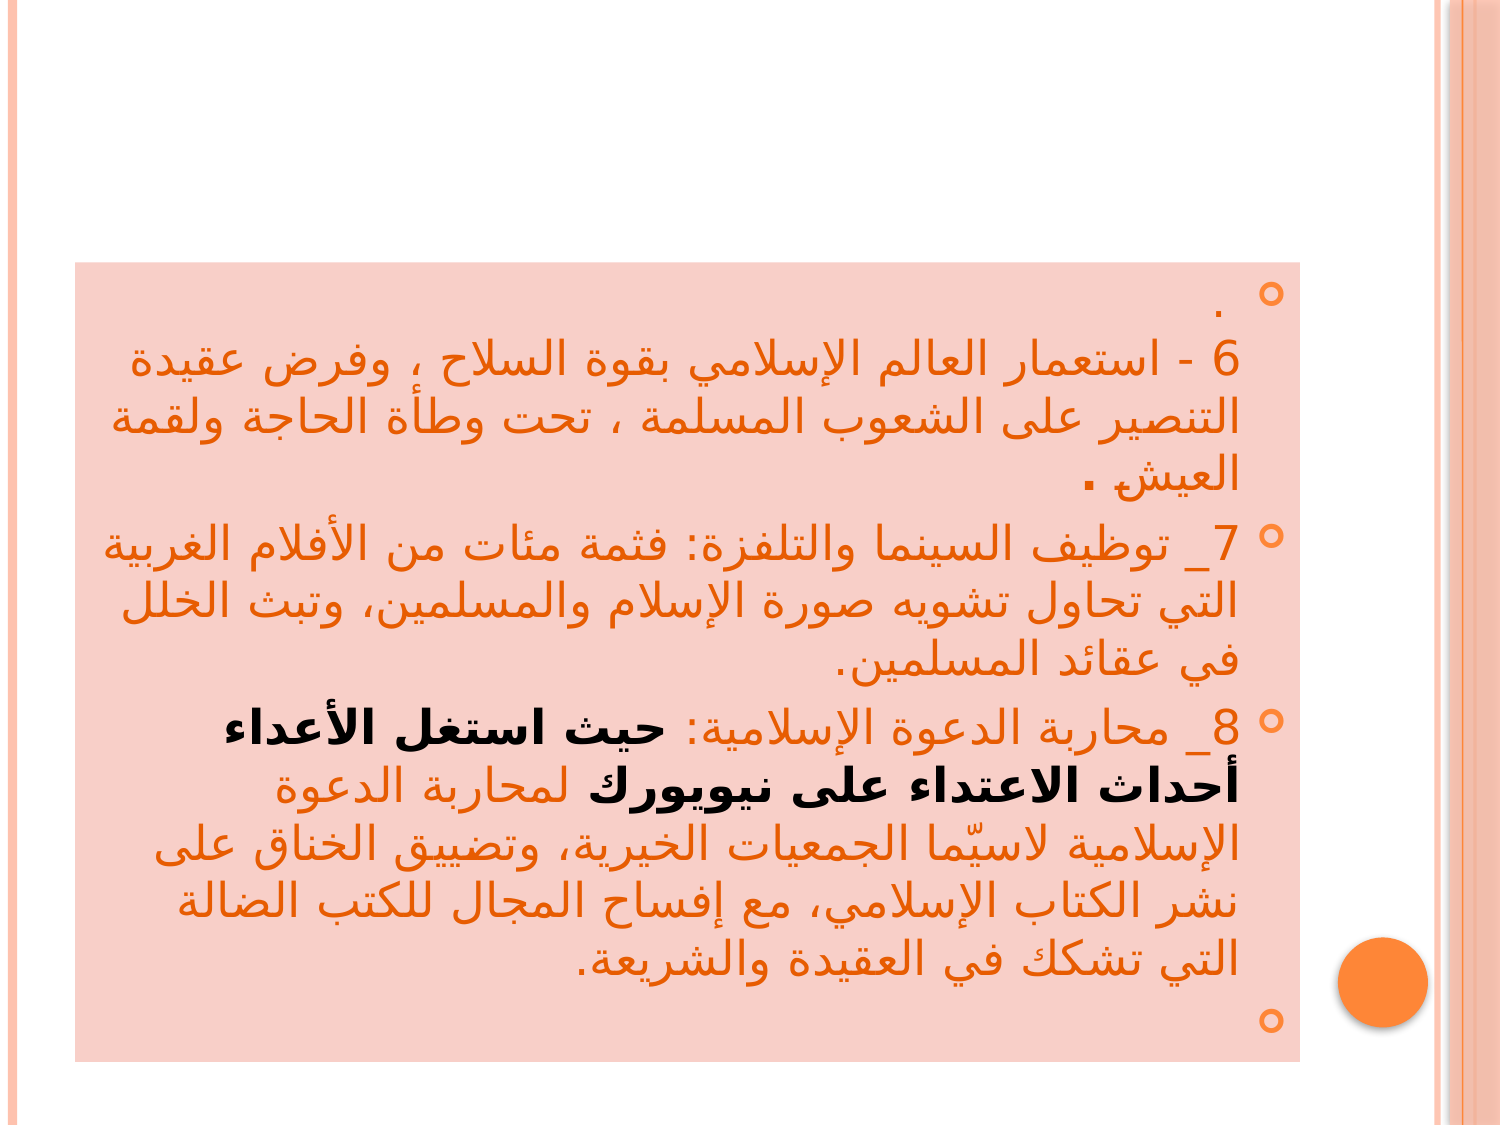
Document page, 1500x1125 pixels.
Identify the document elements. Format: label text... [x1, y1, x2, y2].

list . 6 - استعمار العالم الإسلامي بقوة السلاح ، وفرض عقيدة التنصير على الشعوب المسلمة ، تحت وطأة الحاجة ولقمة العيش . 7_ توظيف السينما والتلفزة: فثمة مئات من الأفلام الغربية التي تحاول تشويه صورة الإسلام والمسلمين، وتبث الخلل في عقائد المسلمين. 8_ محاربة الدعوة الإسلامية: حيث استغل الأعداء أحداث الاعتداء على نيويورك لمحاربة الدعوة الإسلامية لاسيّما الجمعيات الخيرية، وتضييق الخناق على نشر الكتاب الإسلامي، مع إفساح المجال للكتب الضالة التي تشكك في العقيدة والشريعة. [75, 262, 1300, 1062]
